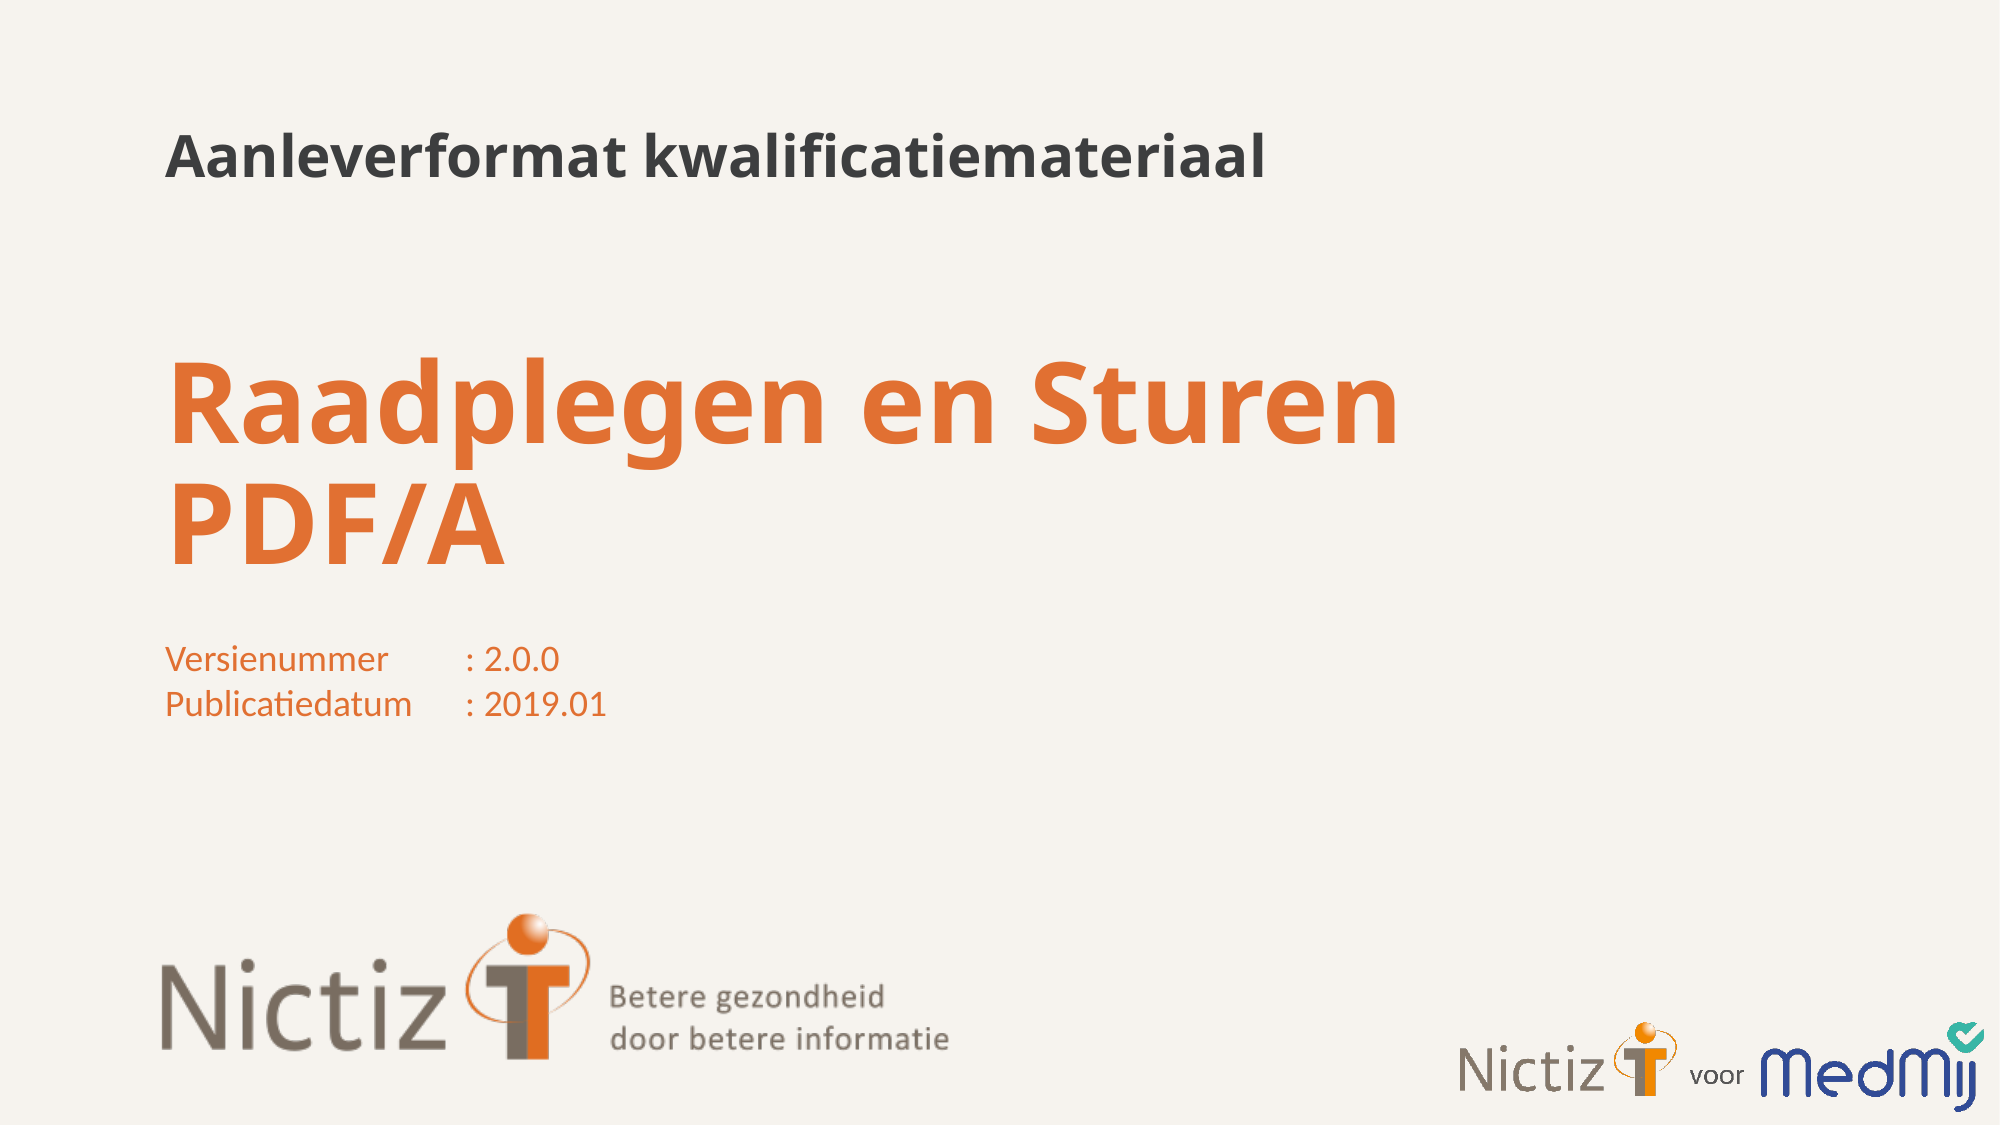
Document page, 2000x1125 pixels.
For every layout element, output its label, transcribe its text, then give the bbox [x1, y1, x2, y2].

title Raadplegen en Sturen PDF/A [150, 338, 1926, 627]
text_box Versienummer : 2.0.0 Publicatiedatum : 2019.01 [150, 626, 782, 732]
subtitle Aanleverformat kwalificatiemateriaal [150, 94, 1699, 236]
picture [1457, 1019, 1988, 1113]
picture [150, 897, 961, 1075]
